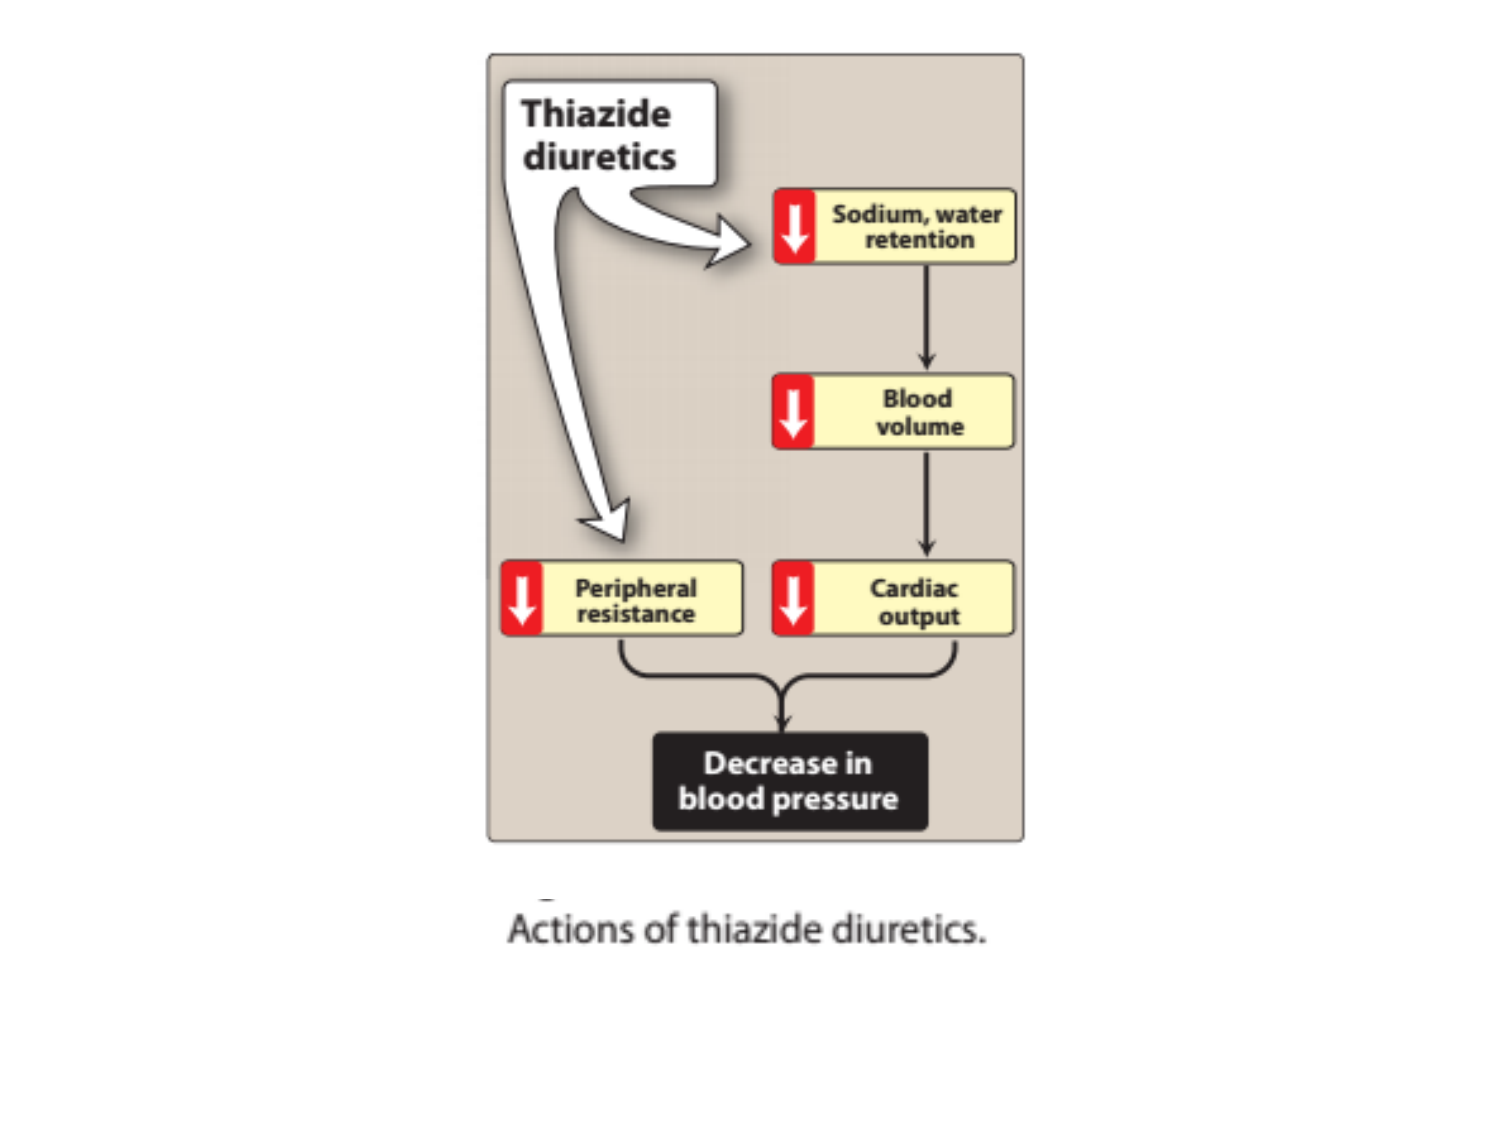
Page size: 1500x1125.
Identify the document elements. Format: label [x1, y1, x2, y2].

picture [474, 49, 1033, 848]
picture [476, 899, 1009, 963]
